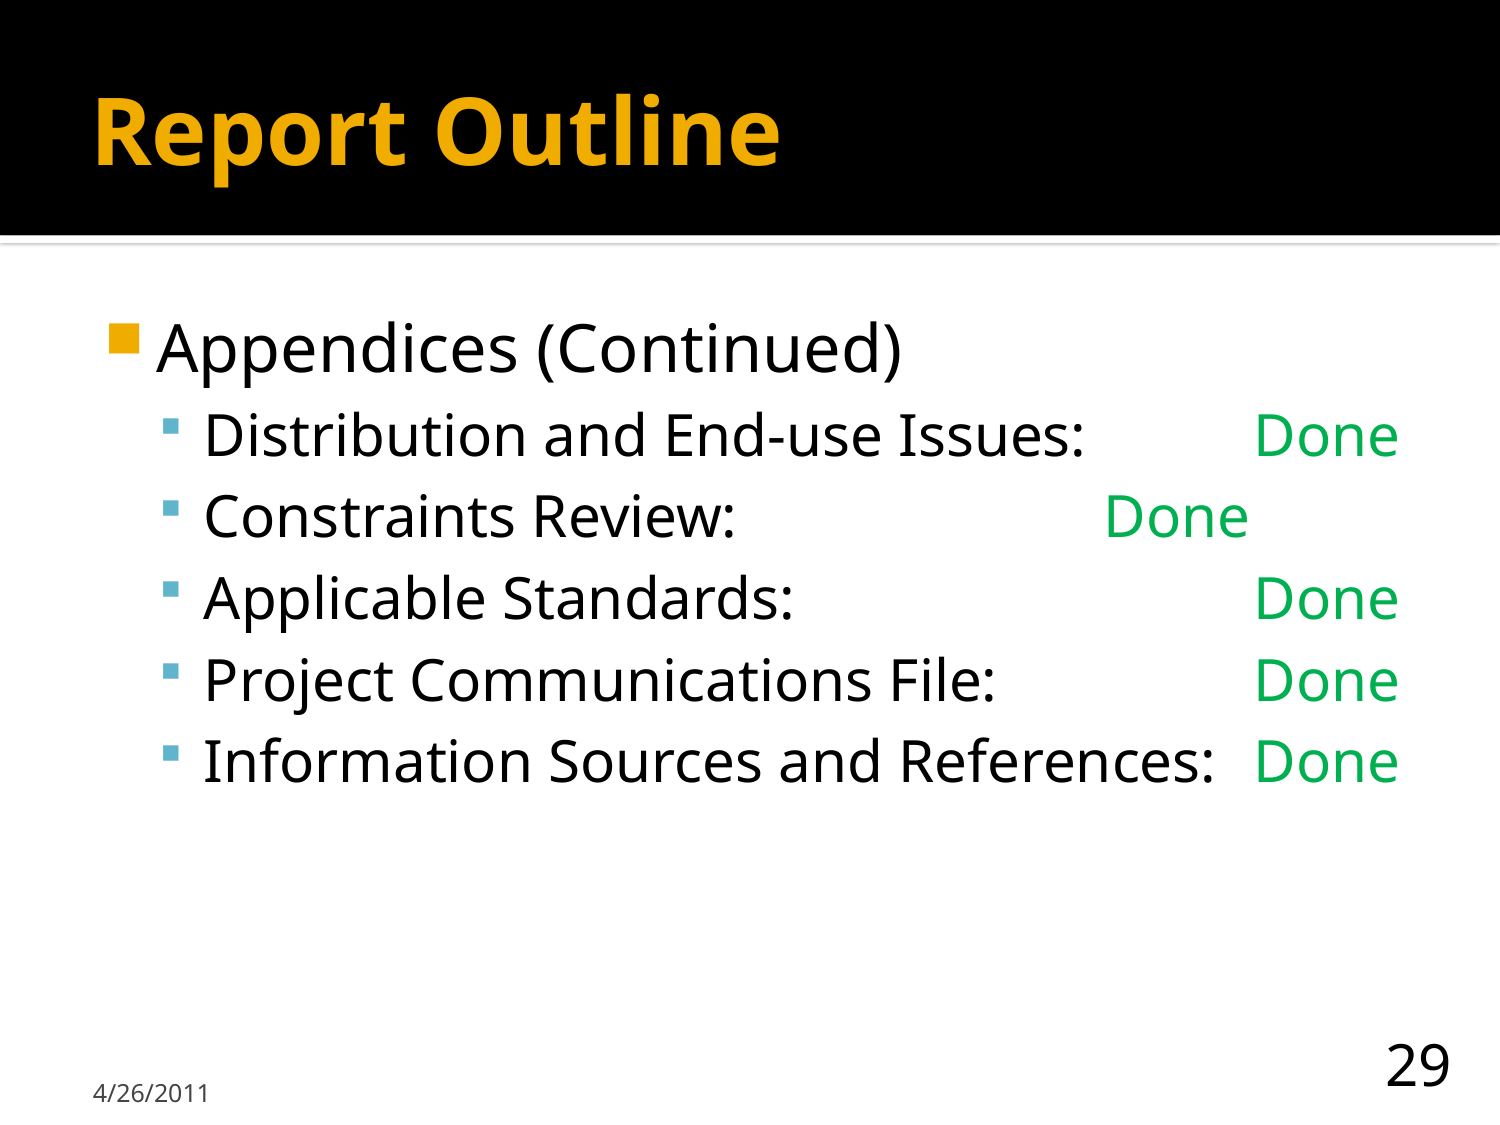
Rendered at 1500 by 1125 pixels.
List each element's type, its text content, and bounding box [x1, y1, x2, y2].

list Appendices (Continued) Distribution and End-use Issues: Done Constraints Review: Done Applicable Standards: Done Project Communications File: Done Information Sources and References: Done [75, 291, 1425, 1050]
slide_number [75, 1062, 425, 1108]
title Report Outline [75, 25, 1425, 231]
slide_number 29 [1345, 1062, 1467, 1108]
